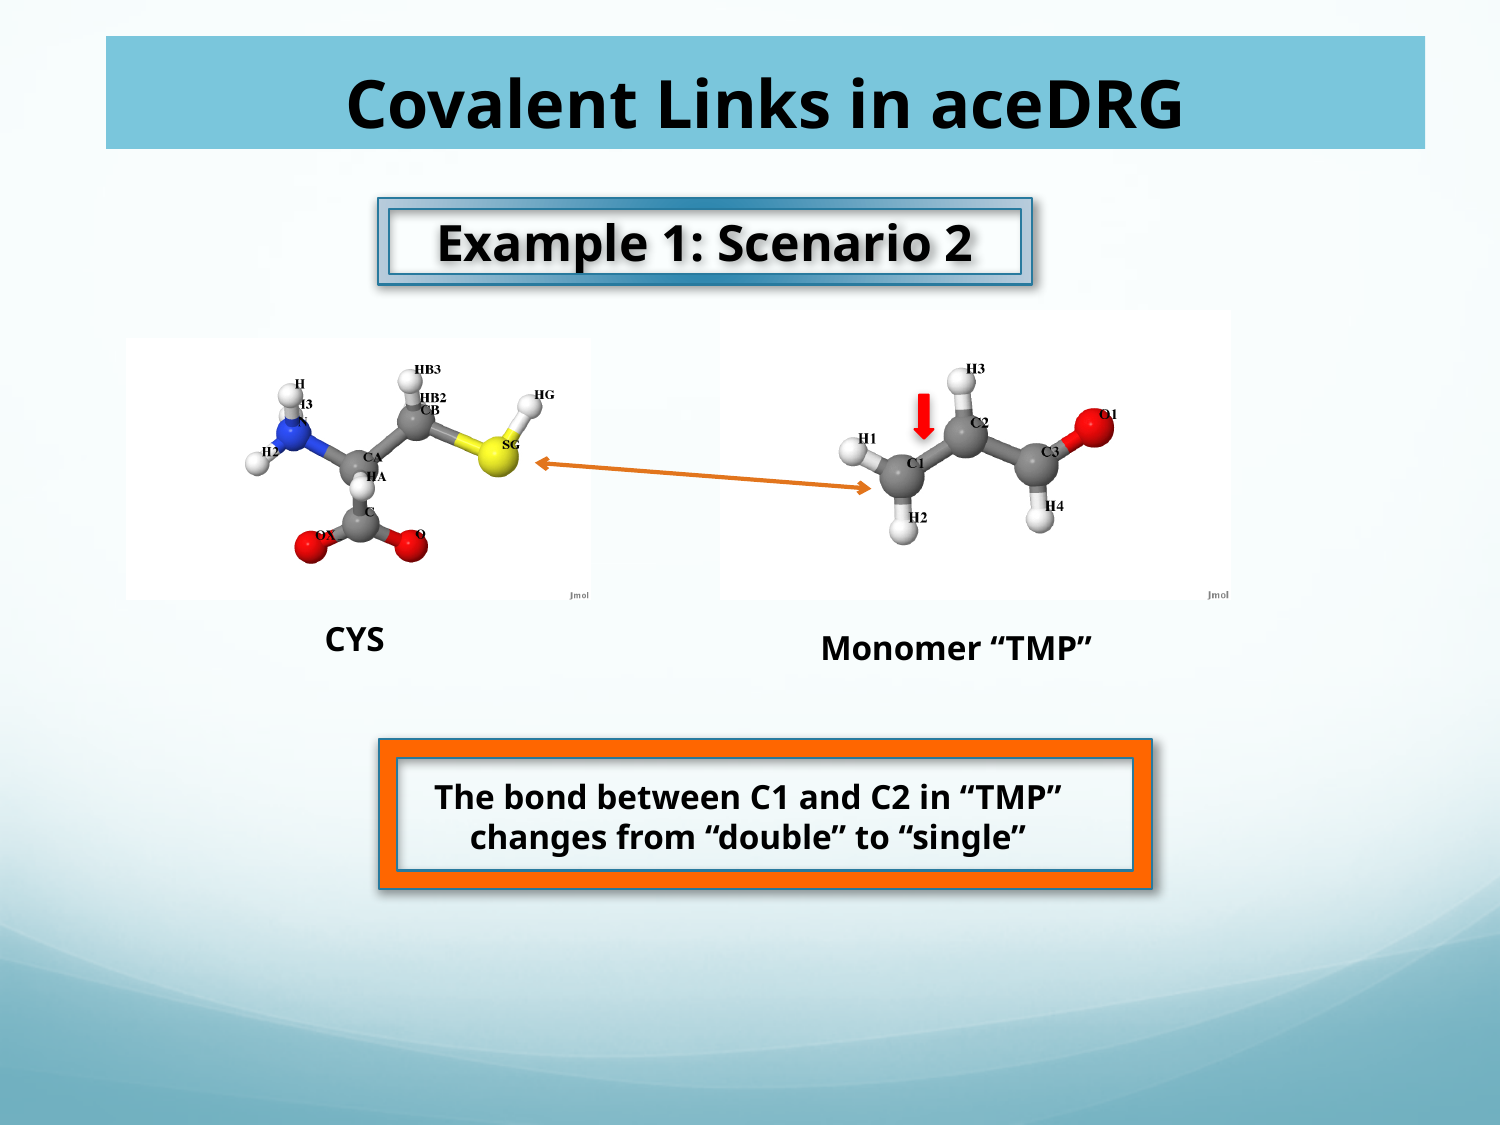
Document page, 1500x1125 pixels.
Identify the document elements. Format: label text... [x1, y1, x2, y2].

text_box CYS [258, 614, 451, 666]
text_box [378, 738, 1153, 890]
text_box Monomer “TMP” [725, 619, 1188, 675]
picture [720, 309, 1231, 601]
text_box The bond between C1 and C2 in “TMP” changes from “double” to “single” [406, 770, 1094, 864]
text_box Example 1: Scenario 2 [377, 197, 1033, 286]
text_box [534, 462, 872, 490]
text_box Covalent Links in aceDRG [106, 36, 1426, 149]
picture [125, 337, 592, 601]
